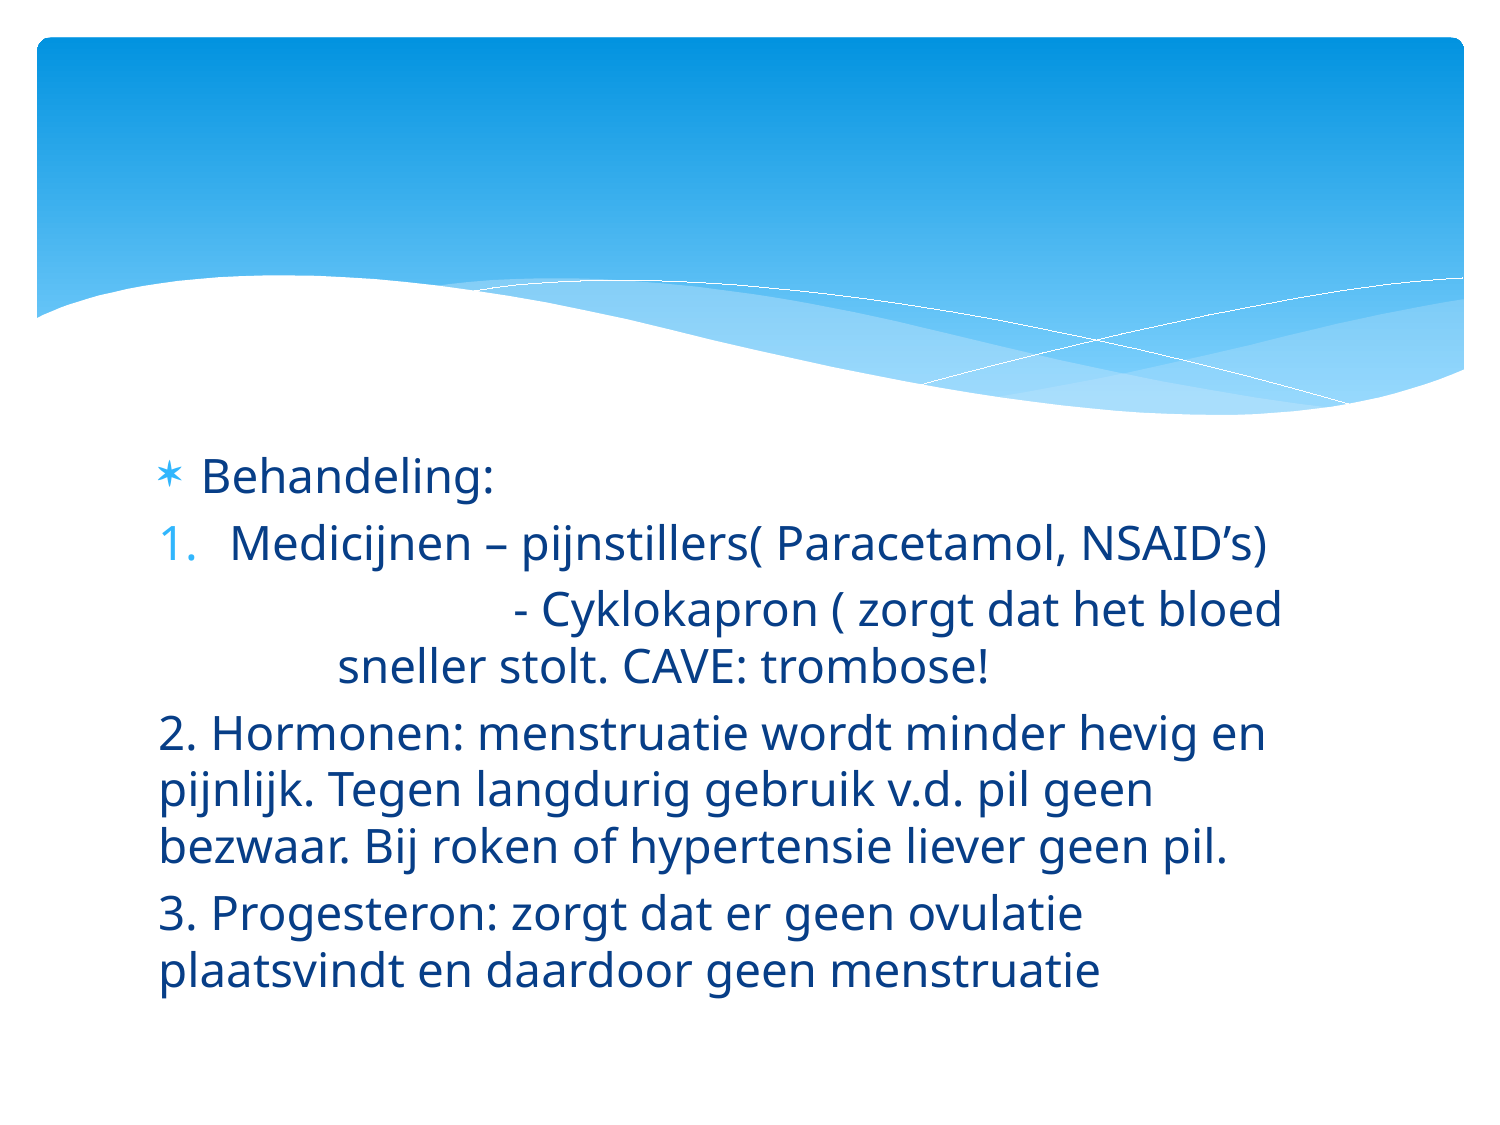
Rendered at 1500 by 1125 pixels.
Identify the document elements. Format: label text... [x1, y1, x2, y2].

list Behandeling: Medicijnen – pijnstillers( Paracetamol, NSAID’s) - Cyklokapron ( zorgt dat het bloed sneller stolt. CAVE: trombose! 2. Hormonen: menstruatie wordt minder hevig en pijnlijk. Tegen langdurig gebruik v.d. pil geen bezwaar. Bij roken of hypertensie liever geen pil. 3. Progesteron: zorgt dat er geen ovulatie plaatsvindt en daardoor geen menstruatie [143, 438, 1359, 1005]
